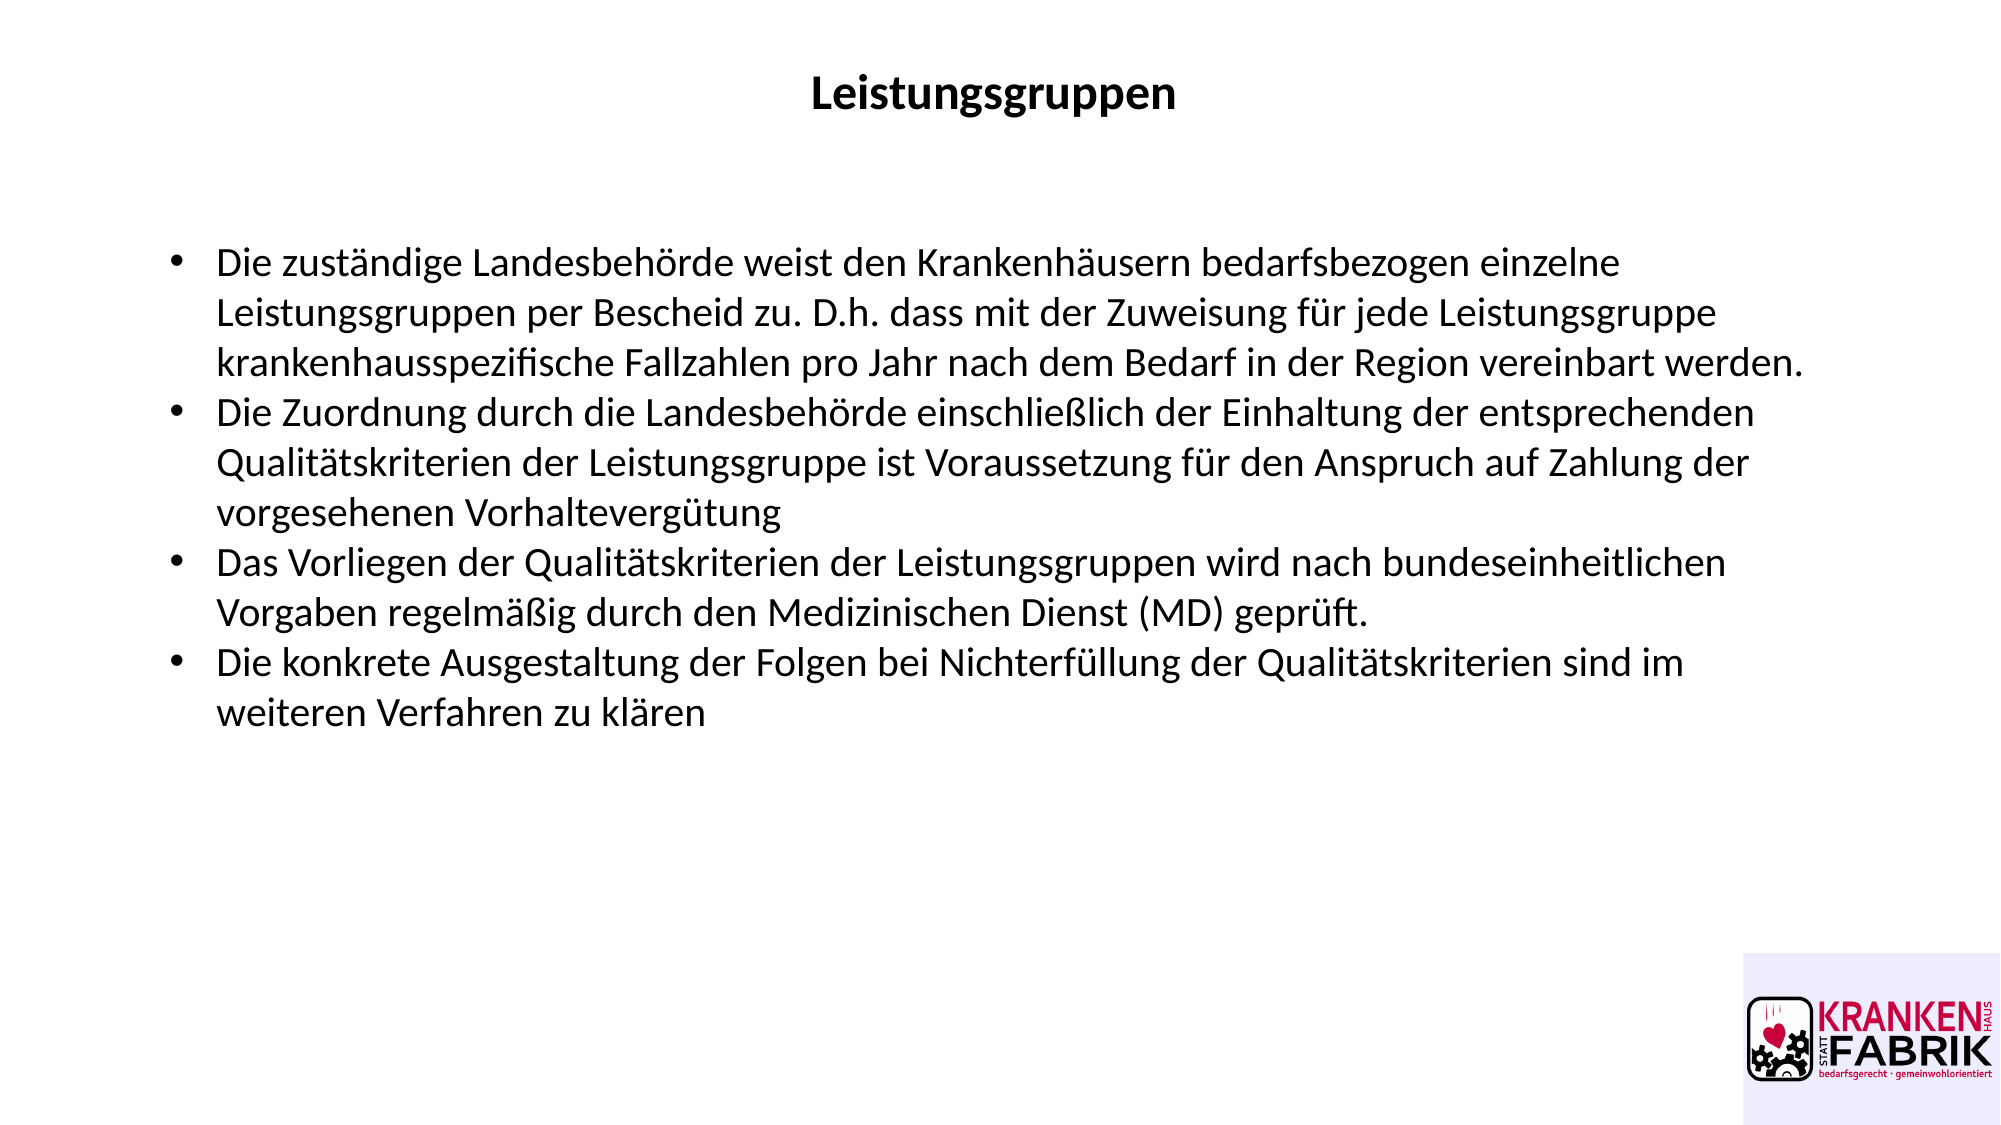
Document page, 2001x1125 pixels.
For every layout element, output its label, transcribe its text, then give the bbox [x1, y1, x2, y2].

picture [1743, 953, 2000, 1125]
text_box Leistungsgruppen [592, 52, 1407, 127]
text_box Die zuständige Landesbehörde weist den Krankenhäusern bedarfsbezogen einzelne Leistungsgruppen per Bescheid zu. D.h. dass mit der Zuweisung für jede Leistungsgruppe krankenhausspezifische Fallzahlen pro Jahr nach dem Bedarf in der Region vereinbart werden. Die Zuordnung durch die Landesbehörde einschließlich der Einhaltung der entsprechenden Qualitätskriterien der Leistungsgruppe ist Voraussetzung für den Anspruch auf Zahlung der vorgesehenen Vorhaltevergütung Das Vorliegen der Qualitätskriterien der Leistungsgruppen wird nach bundeseinheitlichen Vorgaben regelmäßig durch den Medizinischen Dienst (MD) geprüft. Die konkrete Ausgestaltung der Folgen bei Nichterfüllung der Qualitätskriterien sind im weiteren Verfahren zu klären [154, 227, 1846, 743]
